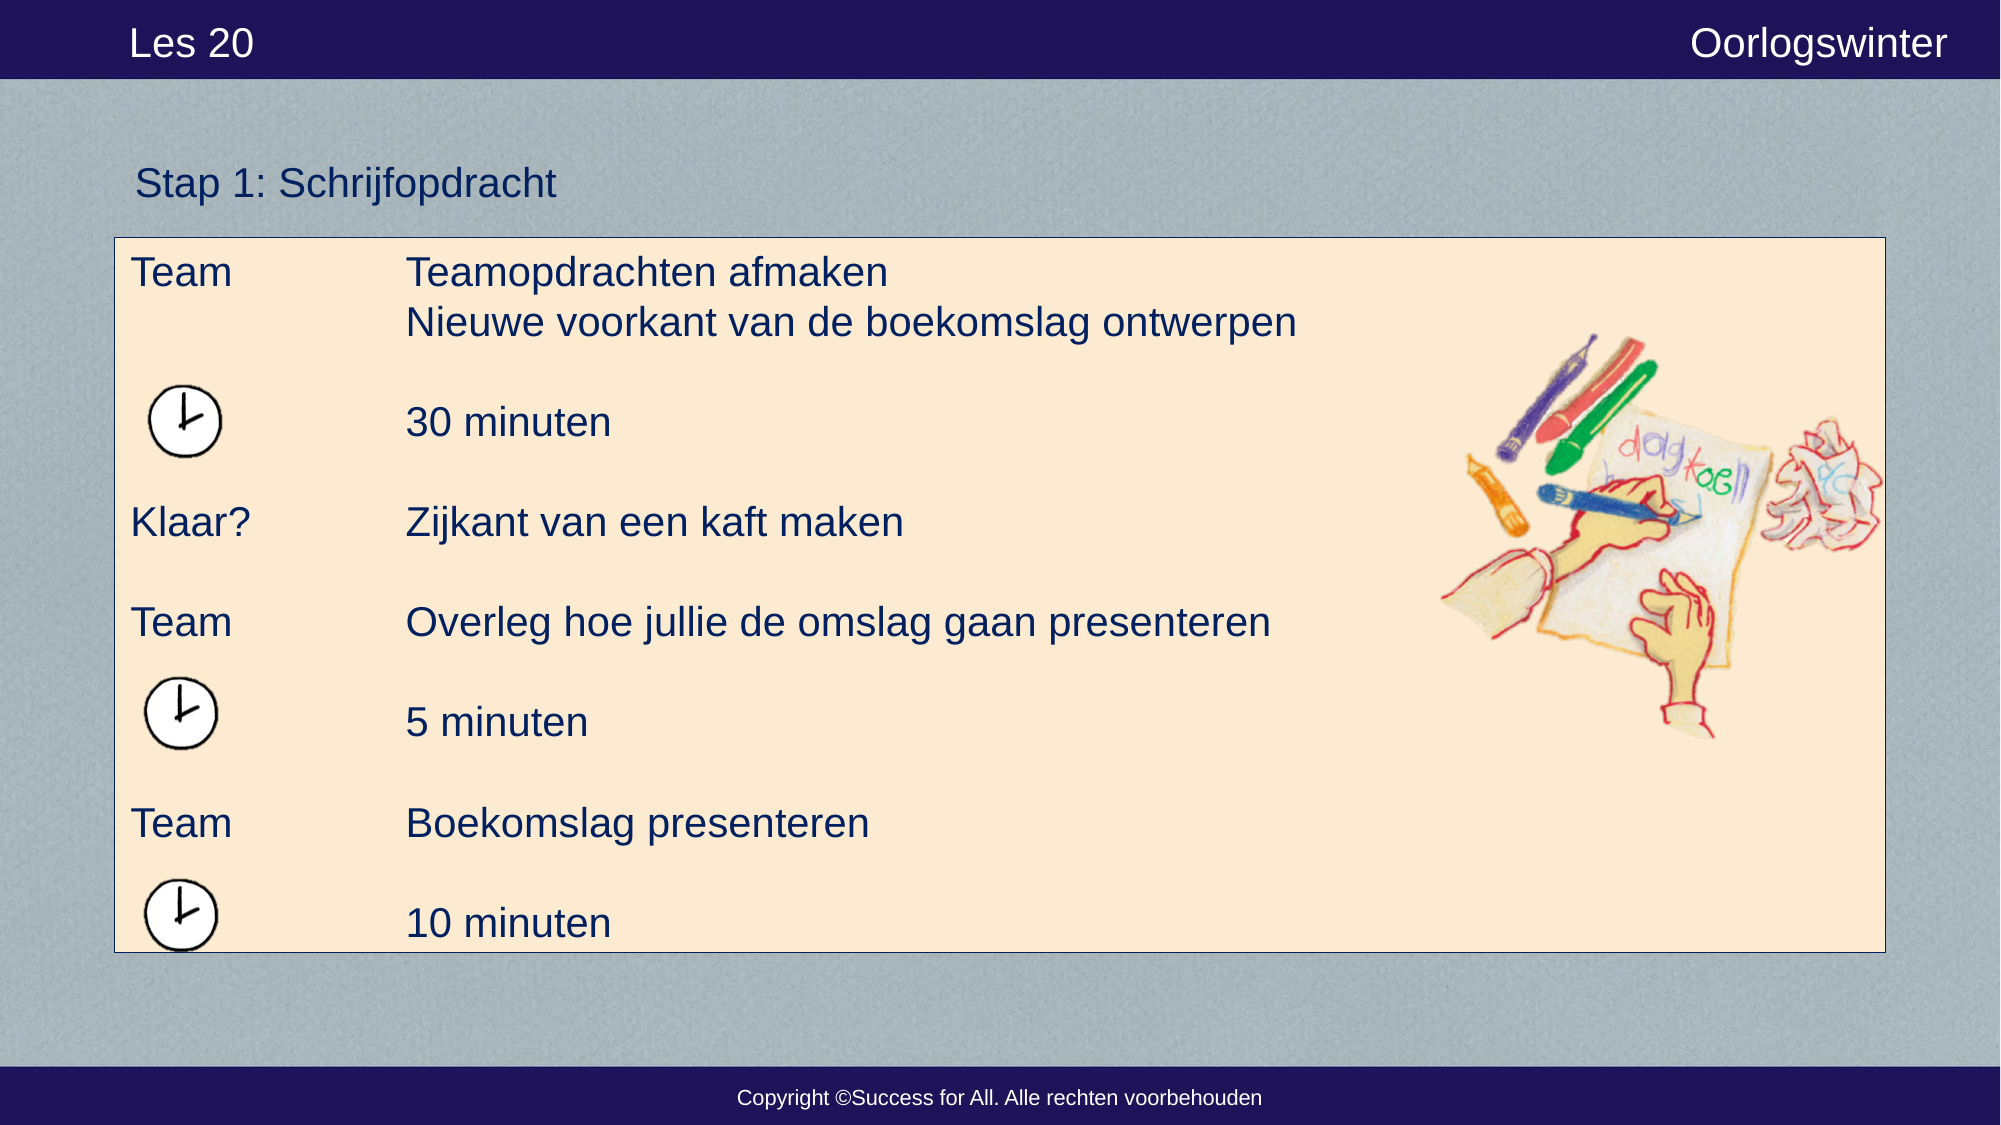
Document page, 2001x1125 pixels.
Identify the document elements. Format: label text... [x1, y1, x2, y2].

text_box Copyright ©Success for All. Alle rechten voorbehouden [0, 1076, 2000, 1125]
text_box Oorlogswinter [786, 8, 1963, 73]
text_box Team Teamopdrachten afmaken Nieuwe voorkant van de boekomslag ontwerpen 30 minuten Klaar? Zijkant van een kaft maken Team Overleg hoe jullie de omslag gaan presenteren 5 minuten Team Boekomslag presenteren 10 minuten [114, 237, 1886, 953]
picture [0, 0, 2001, 1125]
text_box Les 20 [114, 8, 354, 73]
text_box Stap 1: Schrijfopdracht [120, 148, 913, 214]
